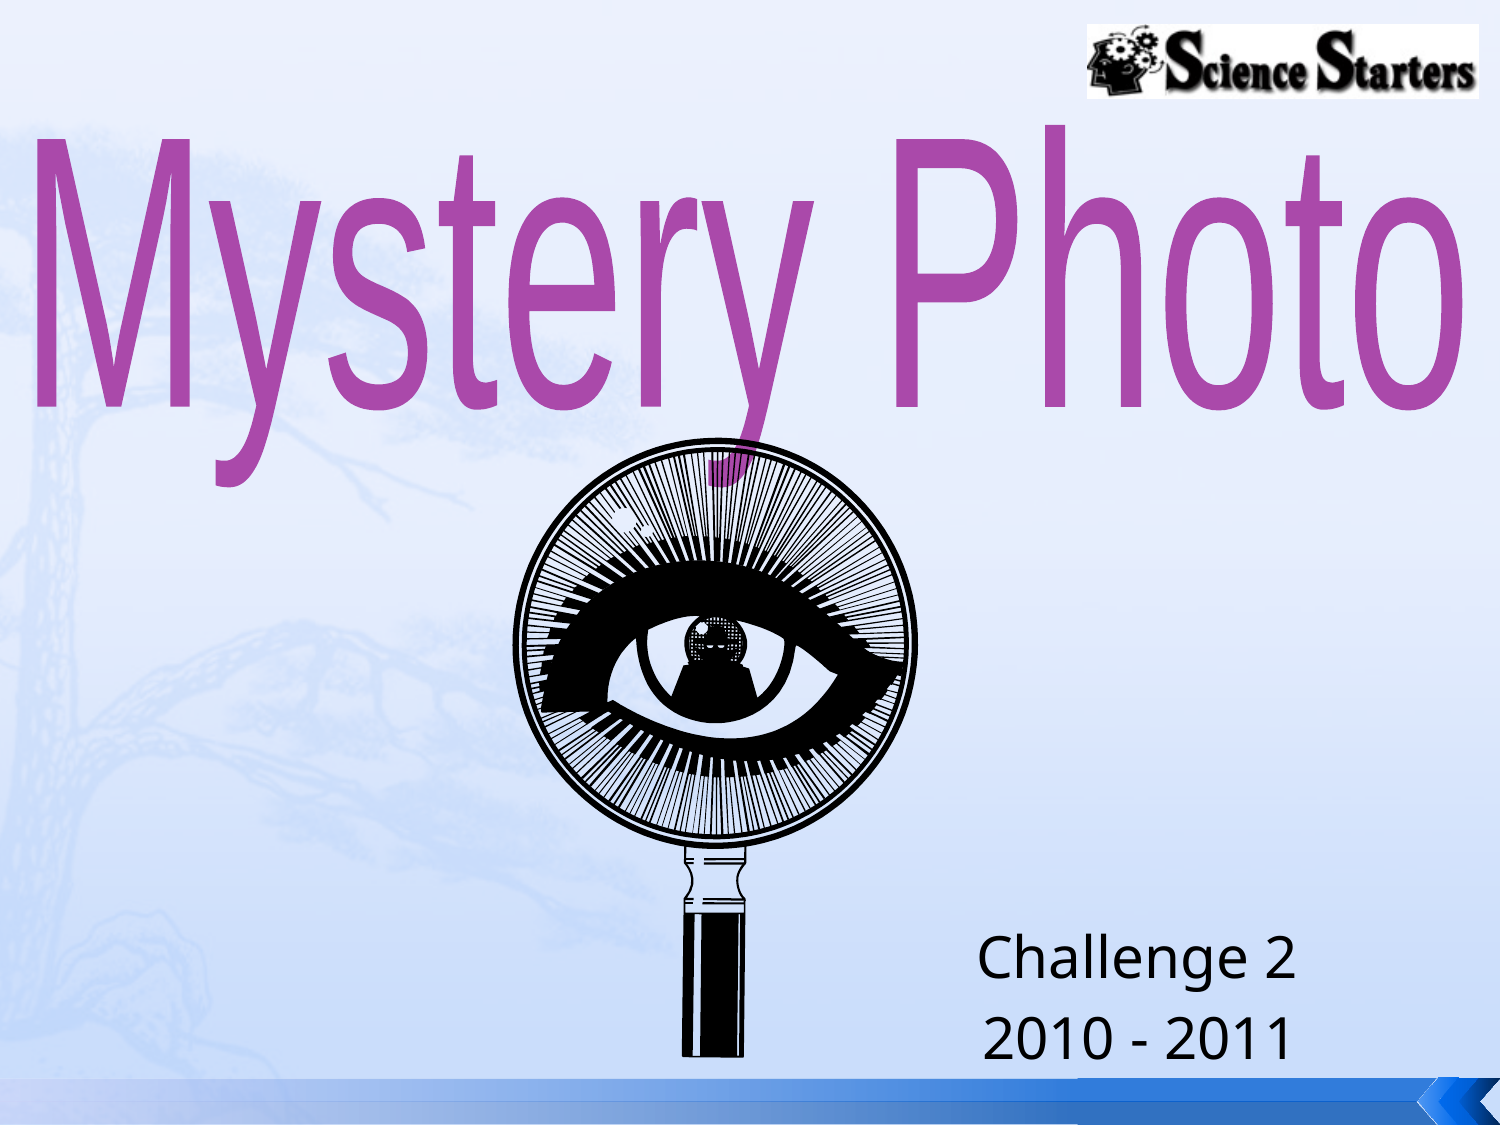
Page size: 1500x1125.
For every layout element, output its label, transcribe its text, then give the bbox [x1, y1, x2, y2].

subtitle Challenge 2 2010 - 2011 [924, 912, 1313, 1026]
picture [511, 436, 920, 1059]
picture [1086, 24, 1479, 99]
